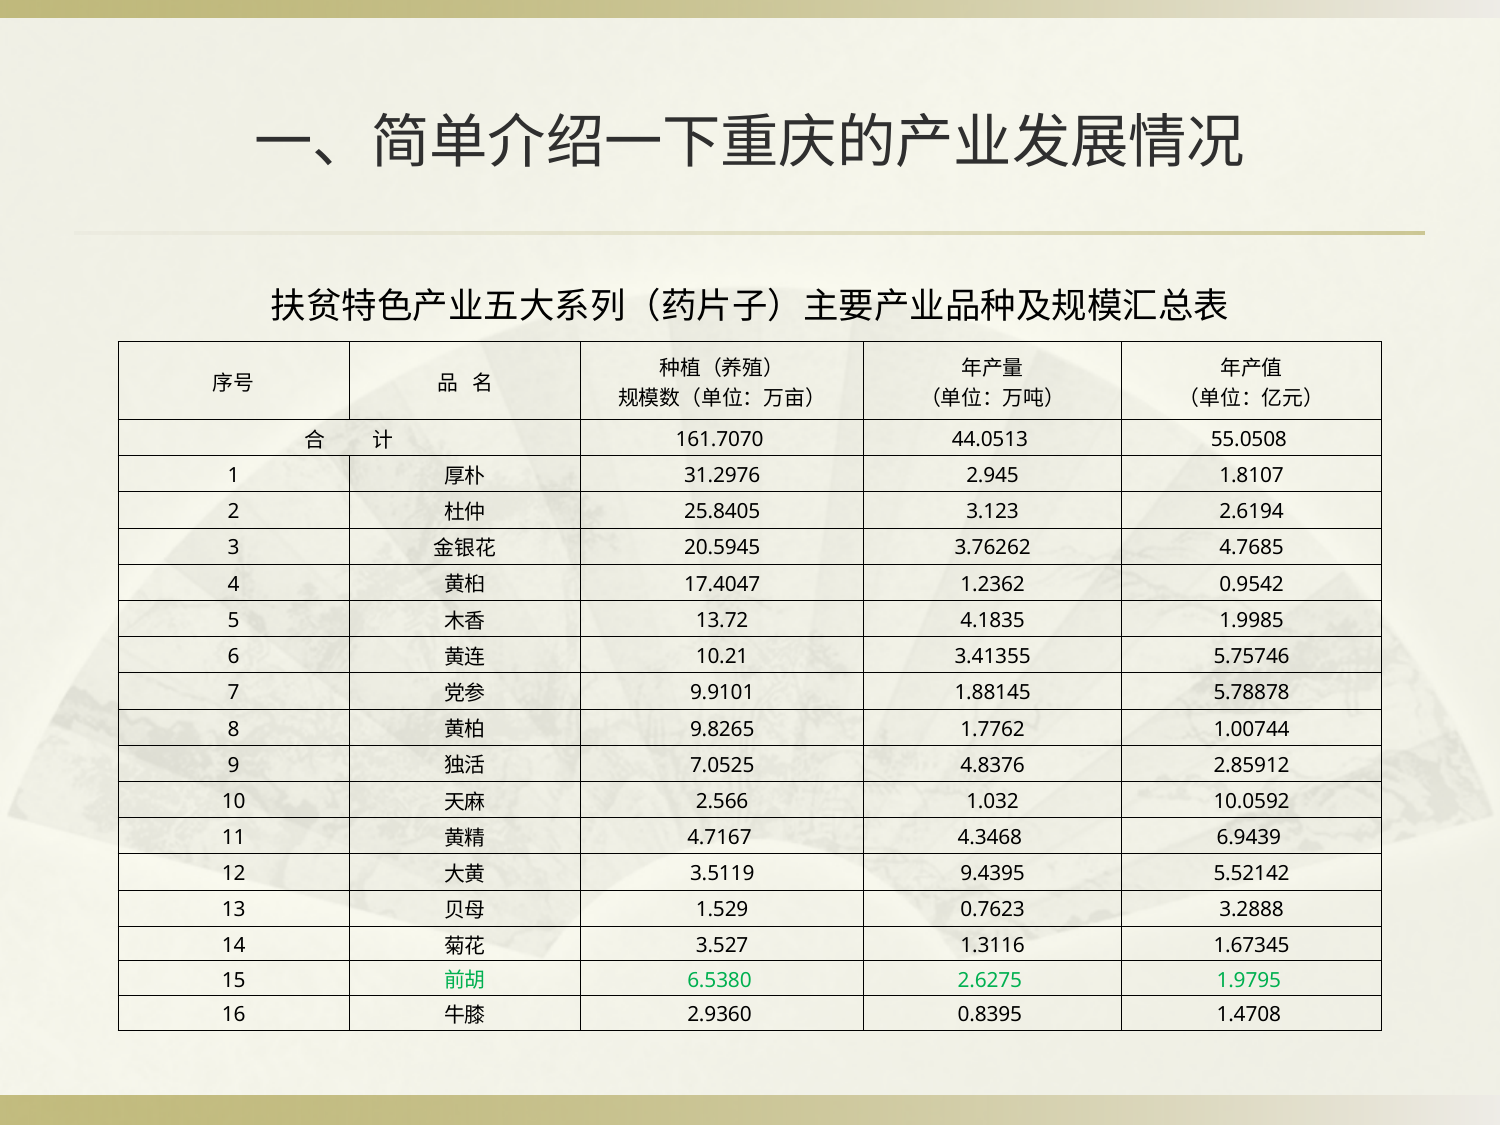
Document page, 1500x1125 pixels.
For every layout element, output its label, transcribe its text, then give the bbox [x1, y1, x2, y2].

table_cell 黄桕 [350, 565, 580, 600]
table_cell 3.76262 [864, 529, 1121, 564]
table_cell 1.67345 [1122, 927, 1381, 960]
table_cell 年产值 （单位：亿元） [1122, 342, 1381, 419]
table_cell 1.9985 [1122, 601, 1381, 636]
table_cell 2 [119, 492, 349, 528]
table_cell 4 [119, 565, 349, 600]
table_cell 6.5380 [581, 961, 863, 995]
table_cell 2.566 [581, 782, 863, 817]
table_cell 1 [119, 456, 349, 491]
table_cell 3.527 [581, 927, 863, 960]
title 一、简单介绍一下重庆的产业发展情况 [75, 45, 1425, 233]
table_cell 天麻 [350, 782, 580, 817]
table_cell 5 [119, 601, 349, 636]
table_cell 9 [119, 746, 349, 781]
table_cell 25.8405 [581, 492, 863, 528]
table_cell 5.78878 [1122, 673, 1381, 709]
table_cell 11 [119, 818, 349, 853]
table_cell 5.75746 [1122, 637, 1381, 672]
table_cell 独活 [350, 746, 580, 781]
table_cell 14 [119, 927, 349, 960]
table_cell 10.0592 [1122, 782, 1381, 817]
table_cell 1.00744 [1122, 710, 1381, 745]
table_cell 前胡 [350, 961, 580, 995]
table_cell 黄连 [350, 637, 580, 672]
table_cell 55.0508 [1122, 420, 1381, 455]
table_cell 厚朴 [350, 456, 580, 491]
table_cell 大黄 [350, 854, 580, 890]
table_cell 党参 [350, 673, 580, 709]
table_cell 3 [119, 529, 349, 564]
table_cell 7 [119, 673, 349, 709]
table_cell 菊花 [350, 927, 580, 960]
table_cell 3.123 [864, 492, 1121, 528]
table_cell 1.7762 [864, 710, 1121, 745]
table_cell 9.8265 [581, 710, 863, 745]
table_header 扶贫特色产业五大系列（药片子）主要产业品种及规模汇总表 [118, 262, 1382, 341]
table_cell 44.0513 [864, 420, 1121, 455]
table_cell 序号 [119, 342, 349, 419]
table_cell 牛膝 [350, 996, 580, 1030]
table_cell 3.5119 [581, 854, 863, 890]
table_cell 0.7623 [864, 891, 1121, 926]
table_cell 2.85912 [1122, 746, 1381, 781]
table_cell 2.945 [864, 456, 1121, 491]
table_cell 5.52142 [1122, 854, 1381, 890]
table_cell 12 [119, 854, 349, 890]
table_cell 1.8107 [1122, 456, 1381, 491]
table_cell 2.6275 [864, 961, 1121, 995]
table_cell 9.4395 [864, 854, 1121, 890]
table_cell 6.9439 [1122, 818, 1381, 853]
table_cell 贝母 [350, 891, 580, 926]
table_cell 4.7685 [1122, 529, 1381, 564]
table_cell 品 名 [350, 342, 580, 419]
table_cell 种植（养殖） 规模数（单位：万亩） [581, 342, 863, 419]
table_cell 1.9795 [1122, 961, 1381, 995]
table_cell 1.032 [864, 782, 1121, 817]
table_cell 17.4047 [581, 565, 863, 600]
table_cell 20.5945 [581, 529, 863, 564]
table_cell 9.9101 [581, 673, 863, 709]
table_cell 3.41355 [864, 637, 1121, 672]
table_cell 1.3116 [864, 927, 1121, 960]
table_cell 7.0525 [581, 746, 863, 781]
table_cell 1.88145 [864, 673, 1121, 709]
table_cell 1.2362 [864, 565, 1121, 600]
table_cell 8 [119, 710, 349, 745]
table_cell 161.7070 [581, 420, 863, 455]
table_cell 0.8395 [864, 996, 1121, 1030]
table_cell 2.9360 [581, 996, 863, 1030]
table_cell 金银花 [350, 529, 580, 564]
table_cell 合 计 [119, 420, 580, 455]
table_cell 年产量 （单位：万吨） [864, 342, 1121, 419]
table_cell 13.72 [581, 601, 863, 636]
table_cell 木香 [350, 601, 580, 636]
table_cell 10.21 [581, 637, 863, 672]
table_cell 4.1835 [864, 601, 1121, 636]
table_cell 15 [119, 961, 349, 995]
table_cell 1.4708 [1122, 996, 1381, 1030]
table_cell 2.6194 [1122, 492, 1381, 528]
table_cell 0.9542 [1122, 565, 1381, 600]
table_cell 6 [119, 637, 349, 672]
table_cell 黄柏 [350, 710, 580, 745]
table_cell 杜仲 [350, 492, 580, 528]
table_cell 1.529 [581, 891, 863, 926]
table_cell 16 [119, 996, 349, 1030]
table_cell 4.7167 [581, 818, 863, 853]
table_cell 10 [119, 782, 349, 817]
table_cell 31.2976 [581, 456, 863, 491]
table_cell 4.8376 [864, 746, 1121, 781]
table_cell 3.2888 [1122, 891, 1381, 926]
table_cell 4.3468 [864, 818, 1121, 853]
table_cell 黄精 [350, 818, 580, 853]
table_cell 13 [119, 891, 349, 926]
